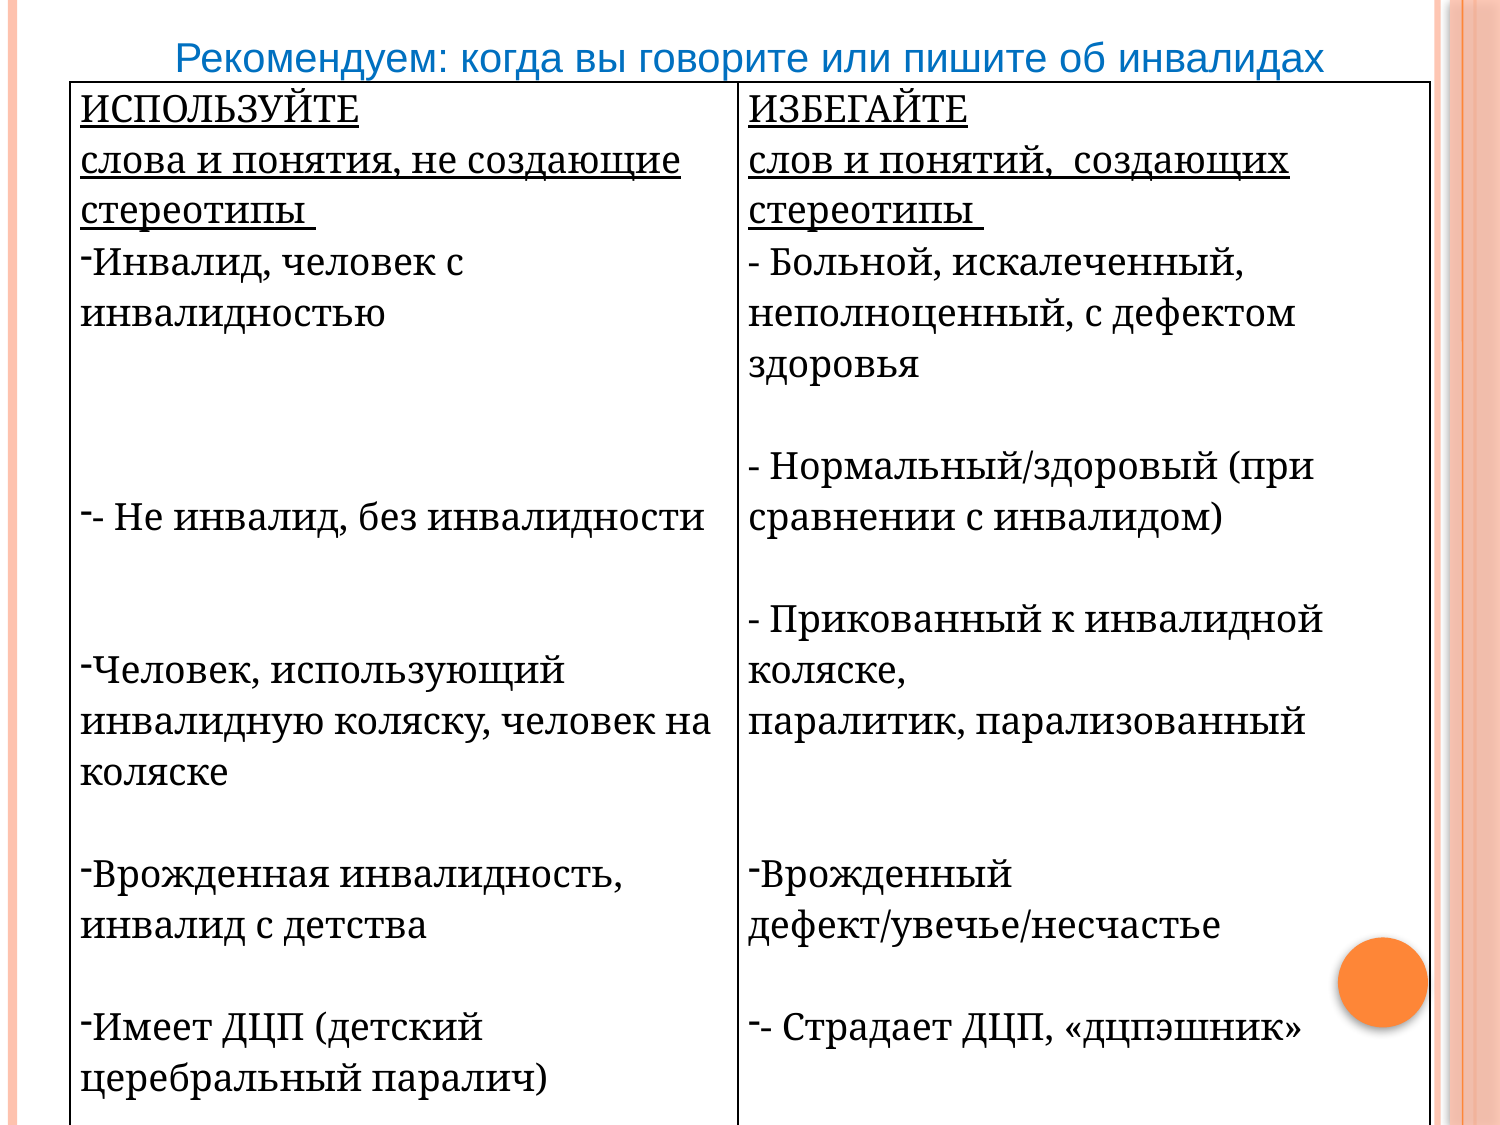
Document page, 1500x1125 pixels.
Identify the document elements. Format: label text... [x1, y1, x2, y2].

text_box Рекомендуем: когда вы говорите или пишите об инвалидах [0, 23, 1500, 89]
table_header ИСПОЛЬЗУЙТЕ слова и понятия, не создающие стереотипы Инвалид, человек с инвалидностью - Не инвалид, без инвалидности Человек, использующий инвалидную коляску, человек на коляске Врожденная инвалидность, инвалид с детства Имеет ДЦП (детский церебральный паралич) - Человек, перенесший полиомиелит Имеет инвалидность в результате полиомиелита [71, 89, 737, 1125]
table_header ИЗБЕГАЙТЕ слов и понятий, создающих стереотипы - Больной, искалеченный, неполноценный, с дефектом здоровья - Нормальный/здоровый (при сравнении с инвалидом) - Прикованный к инвалидной коляске, паралитик, парализованный Врожденный дефект/увечье/несчастье - Страдает ДЦП, «дцпэшник» - Страдает от последствий полиомиелита, жертва полиомиелита [739, 89, 1429, 1125]
